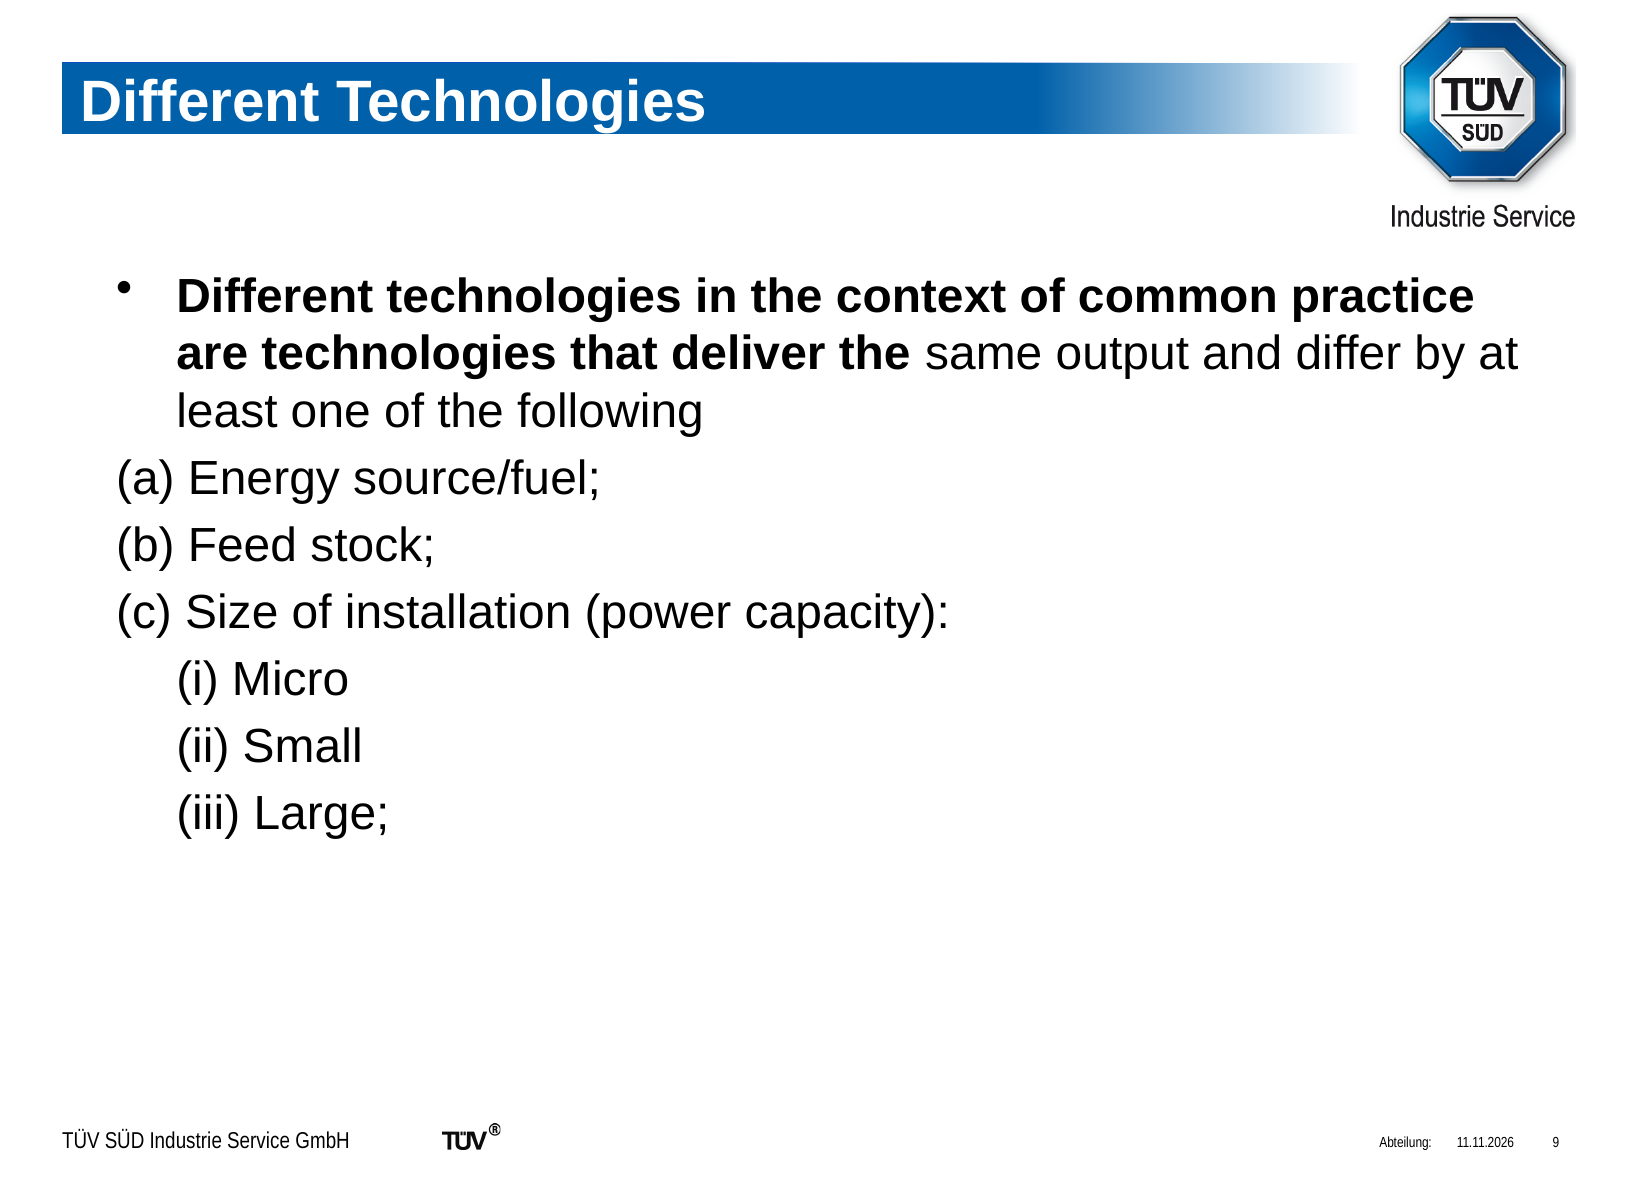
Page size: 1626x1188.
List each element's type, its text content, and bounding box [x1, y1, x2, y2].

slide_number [1449, 1124, 1514, 1161]
list Different technologies in the context of common practice are technologies that deliver the same output and differ by at least one of the following (a) Energy source/fuel; (b) Feed stock; (c) Size of installation (power capacity): (i) Micro (ii) Small (iii) Large; [99, 256, 1563, 1065]
slide_number 9 [1514, 1124, 1576, 1161]
picture [1179, 62, 1381, 134]
footer Abteilung: [585, 1124, 1449, 1161]
title Different Technologies [63, 62, 1179, 134]
